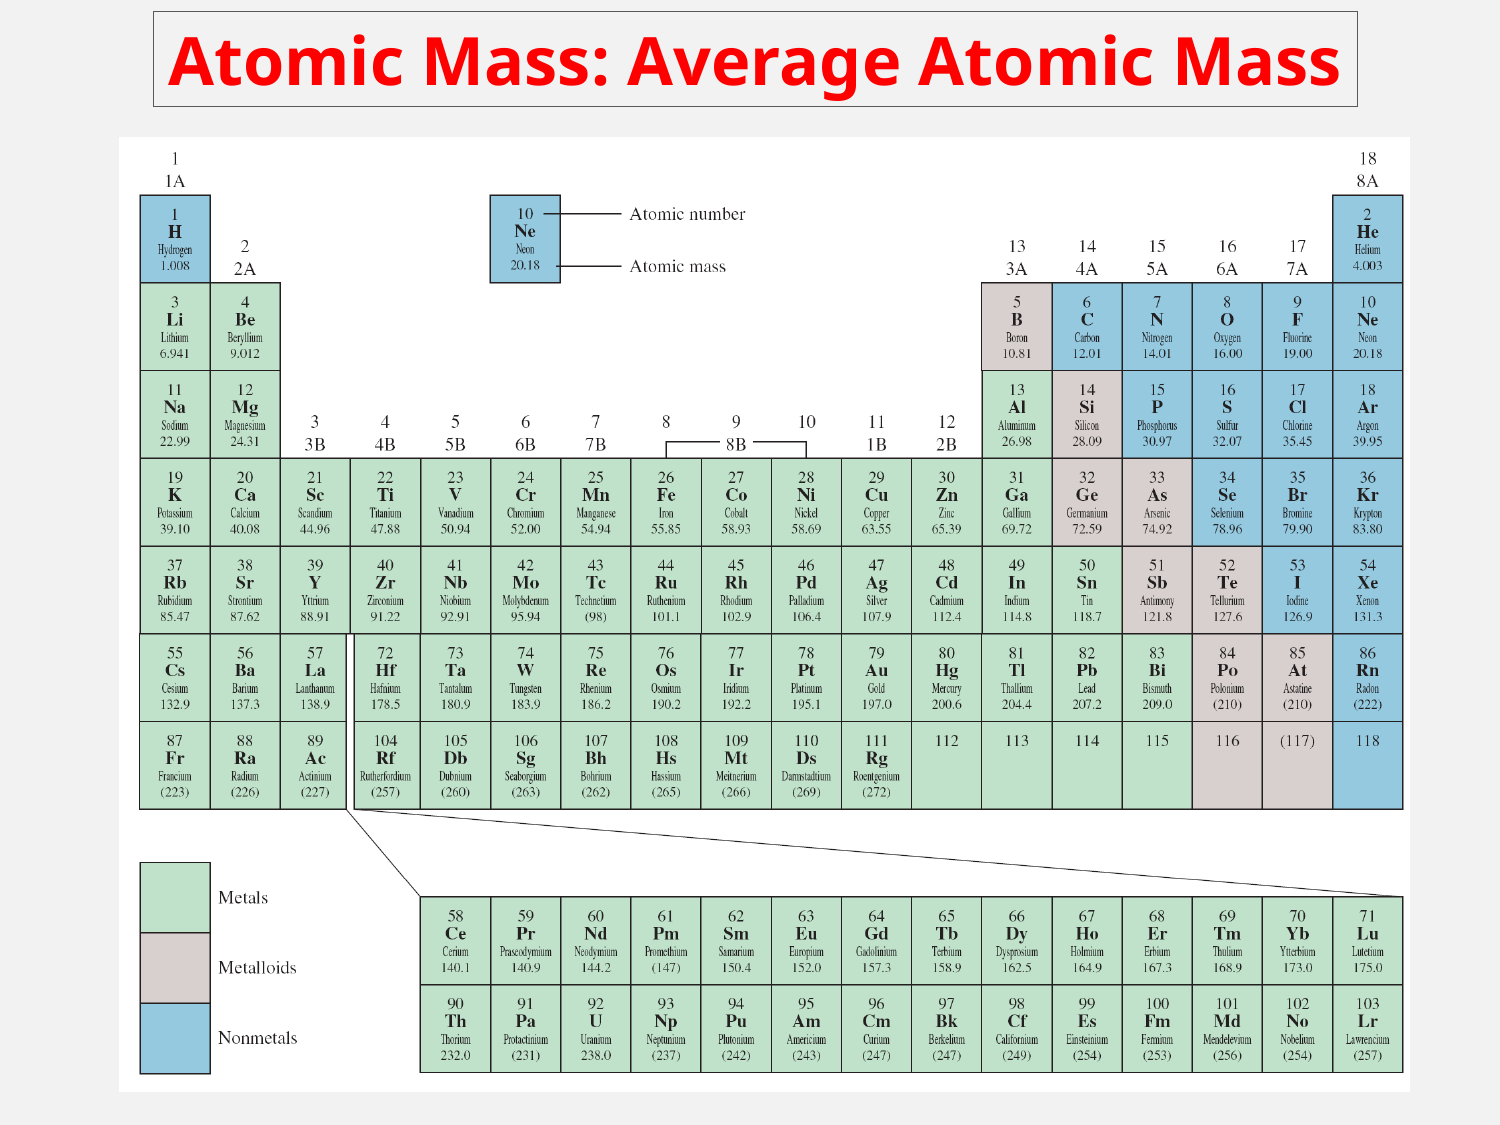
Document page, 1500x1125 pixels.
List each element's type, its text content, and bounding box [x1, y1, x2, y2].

picture [119, 137, 1410, 1092]
text_box Atomic Mass: Average Atomic Mass [153, 11, 1358, 107]
